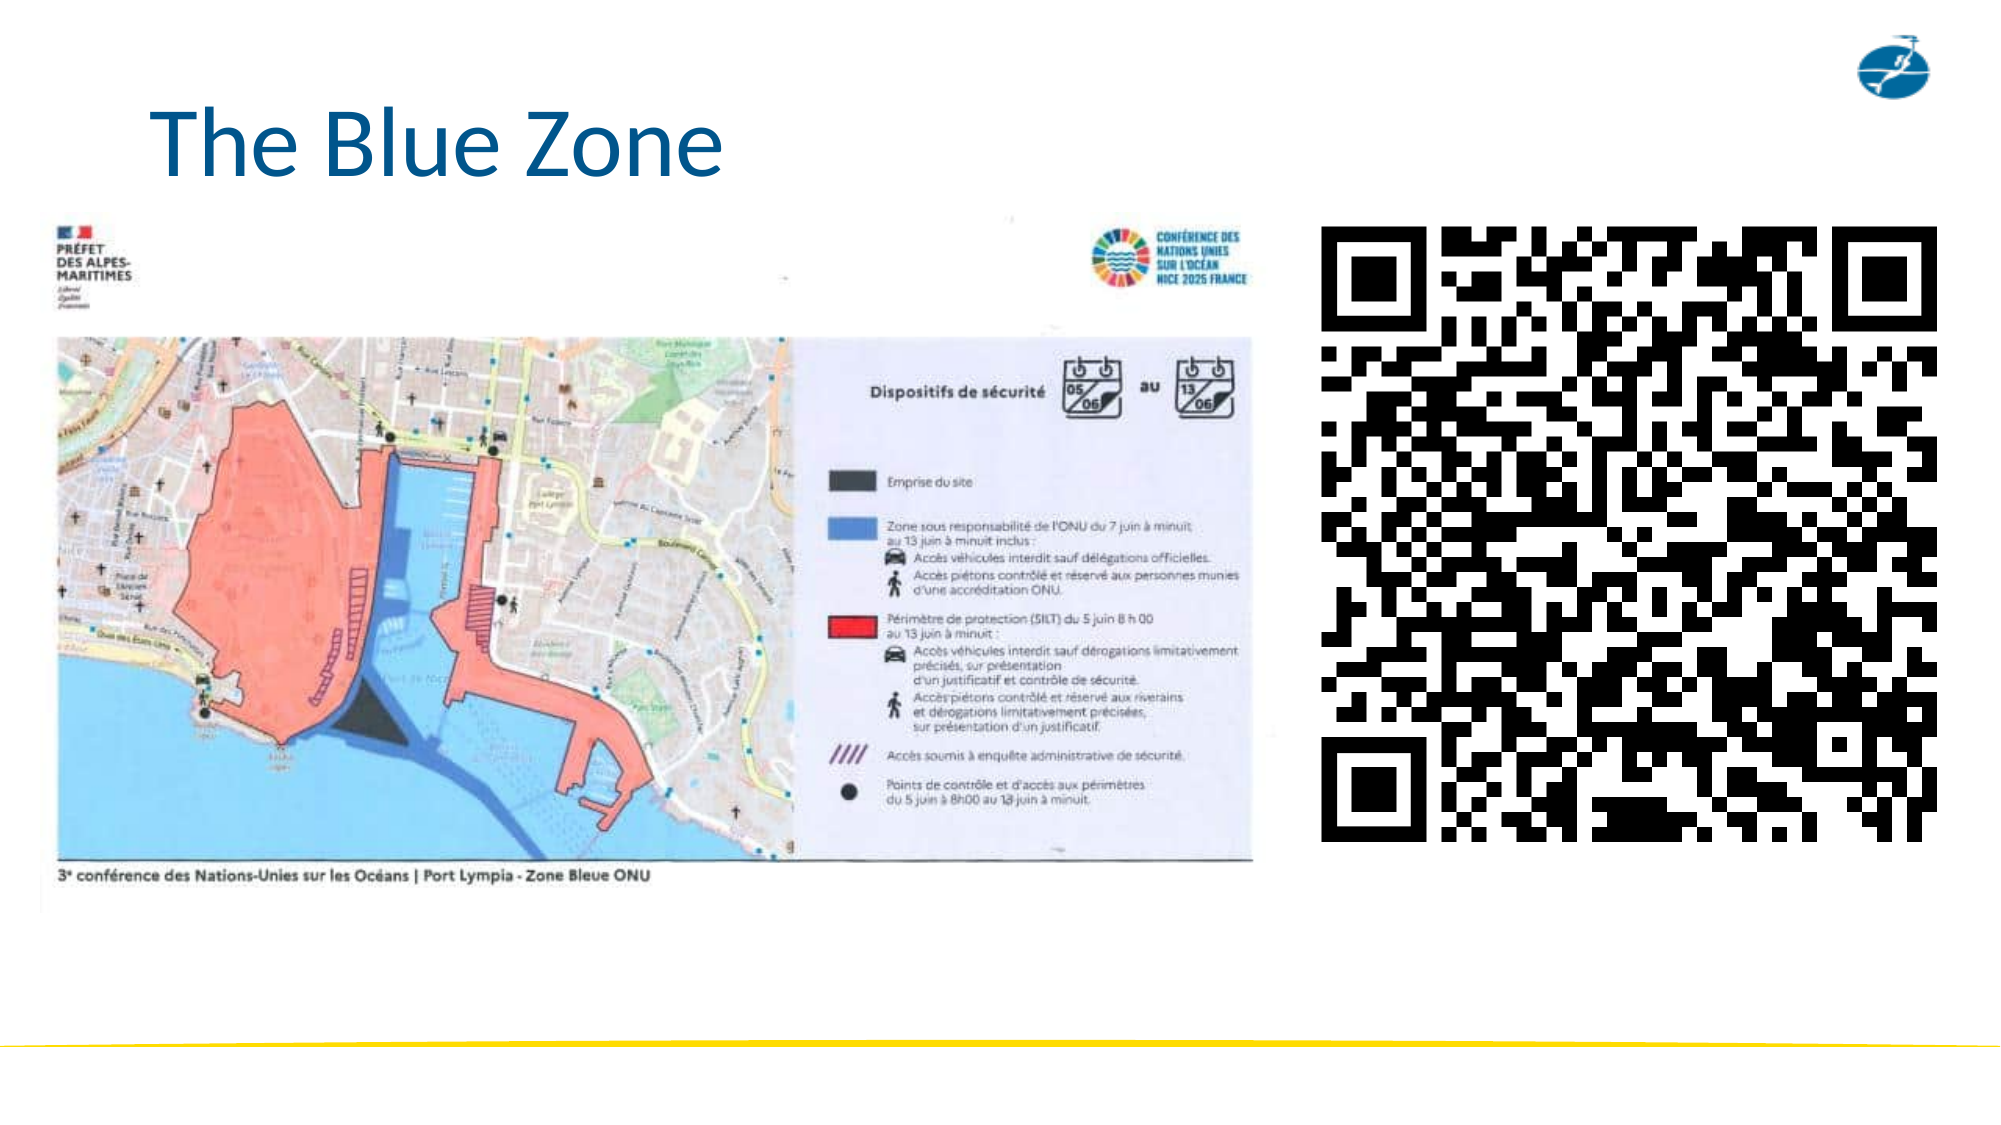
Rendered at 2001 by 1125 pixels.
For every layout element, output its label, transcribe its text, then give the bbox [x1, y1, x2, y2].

picture [1290, 196, 1967, 872]
title The Blue Zone [149, 42, 1851, 197]
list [40, 212, 1292, 913]
